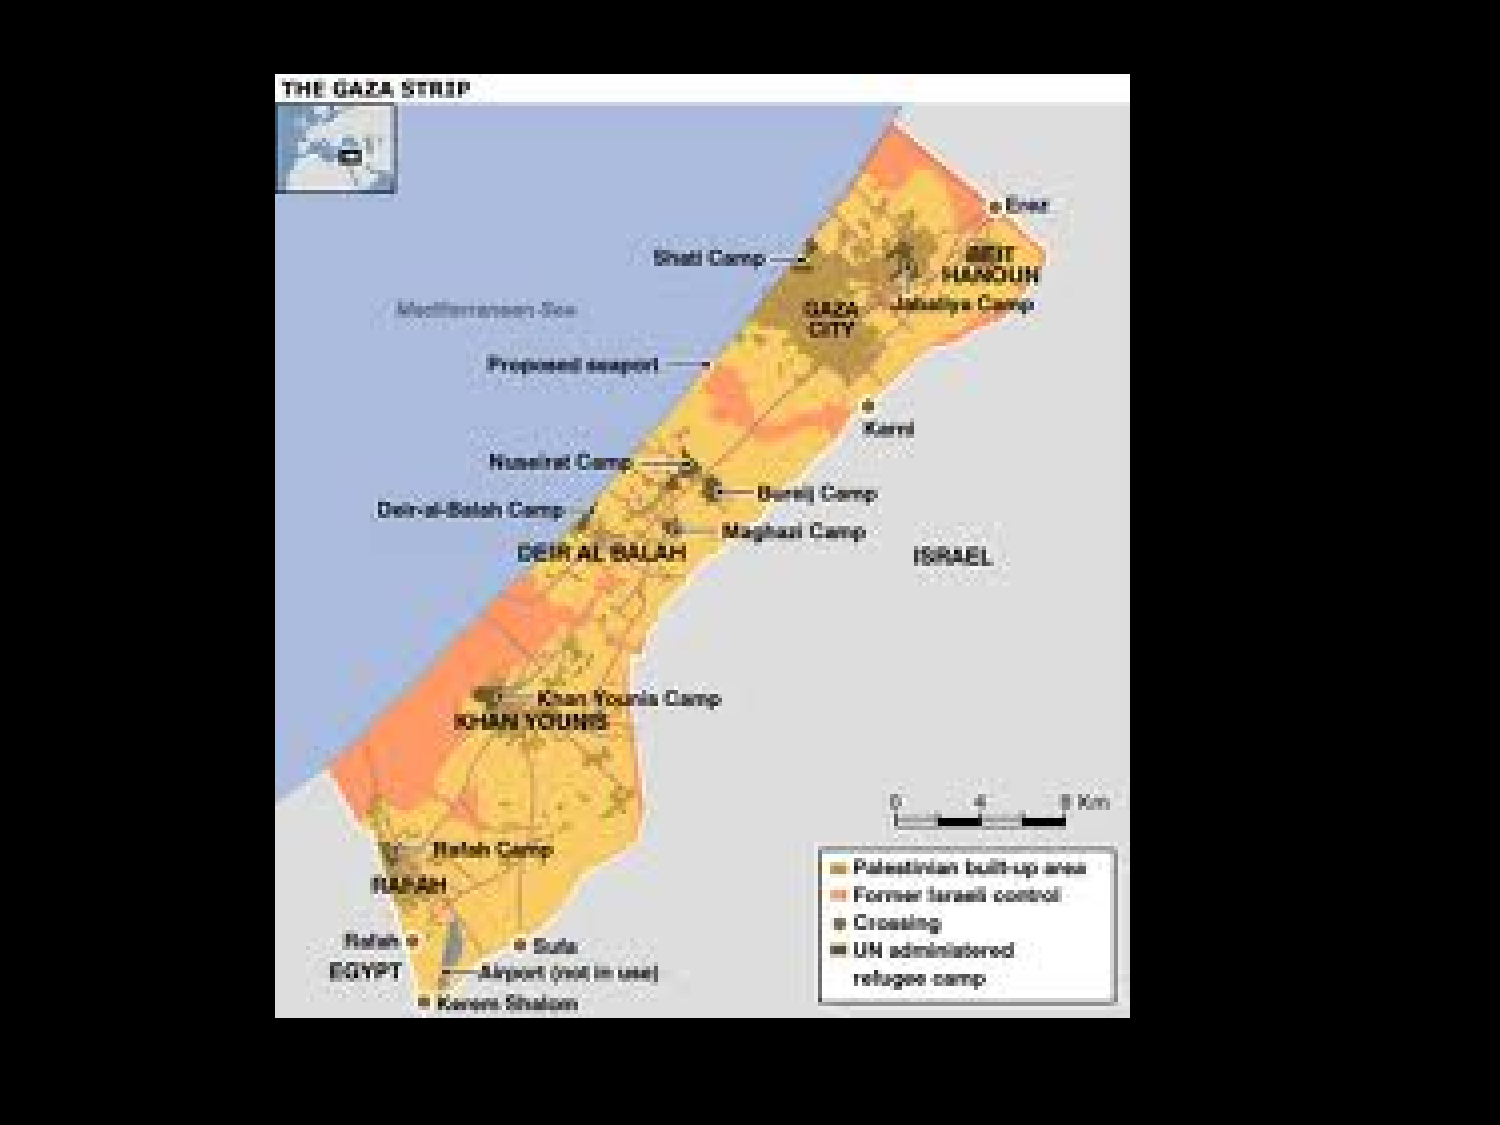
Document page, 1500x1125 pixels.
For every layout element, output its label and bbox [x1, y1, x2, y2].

list [274, 74, 1130, 1018]
